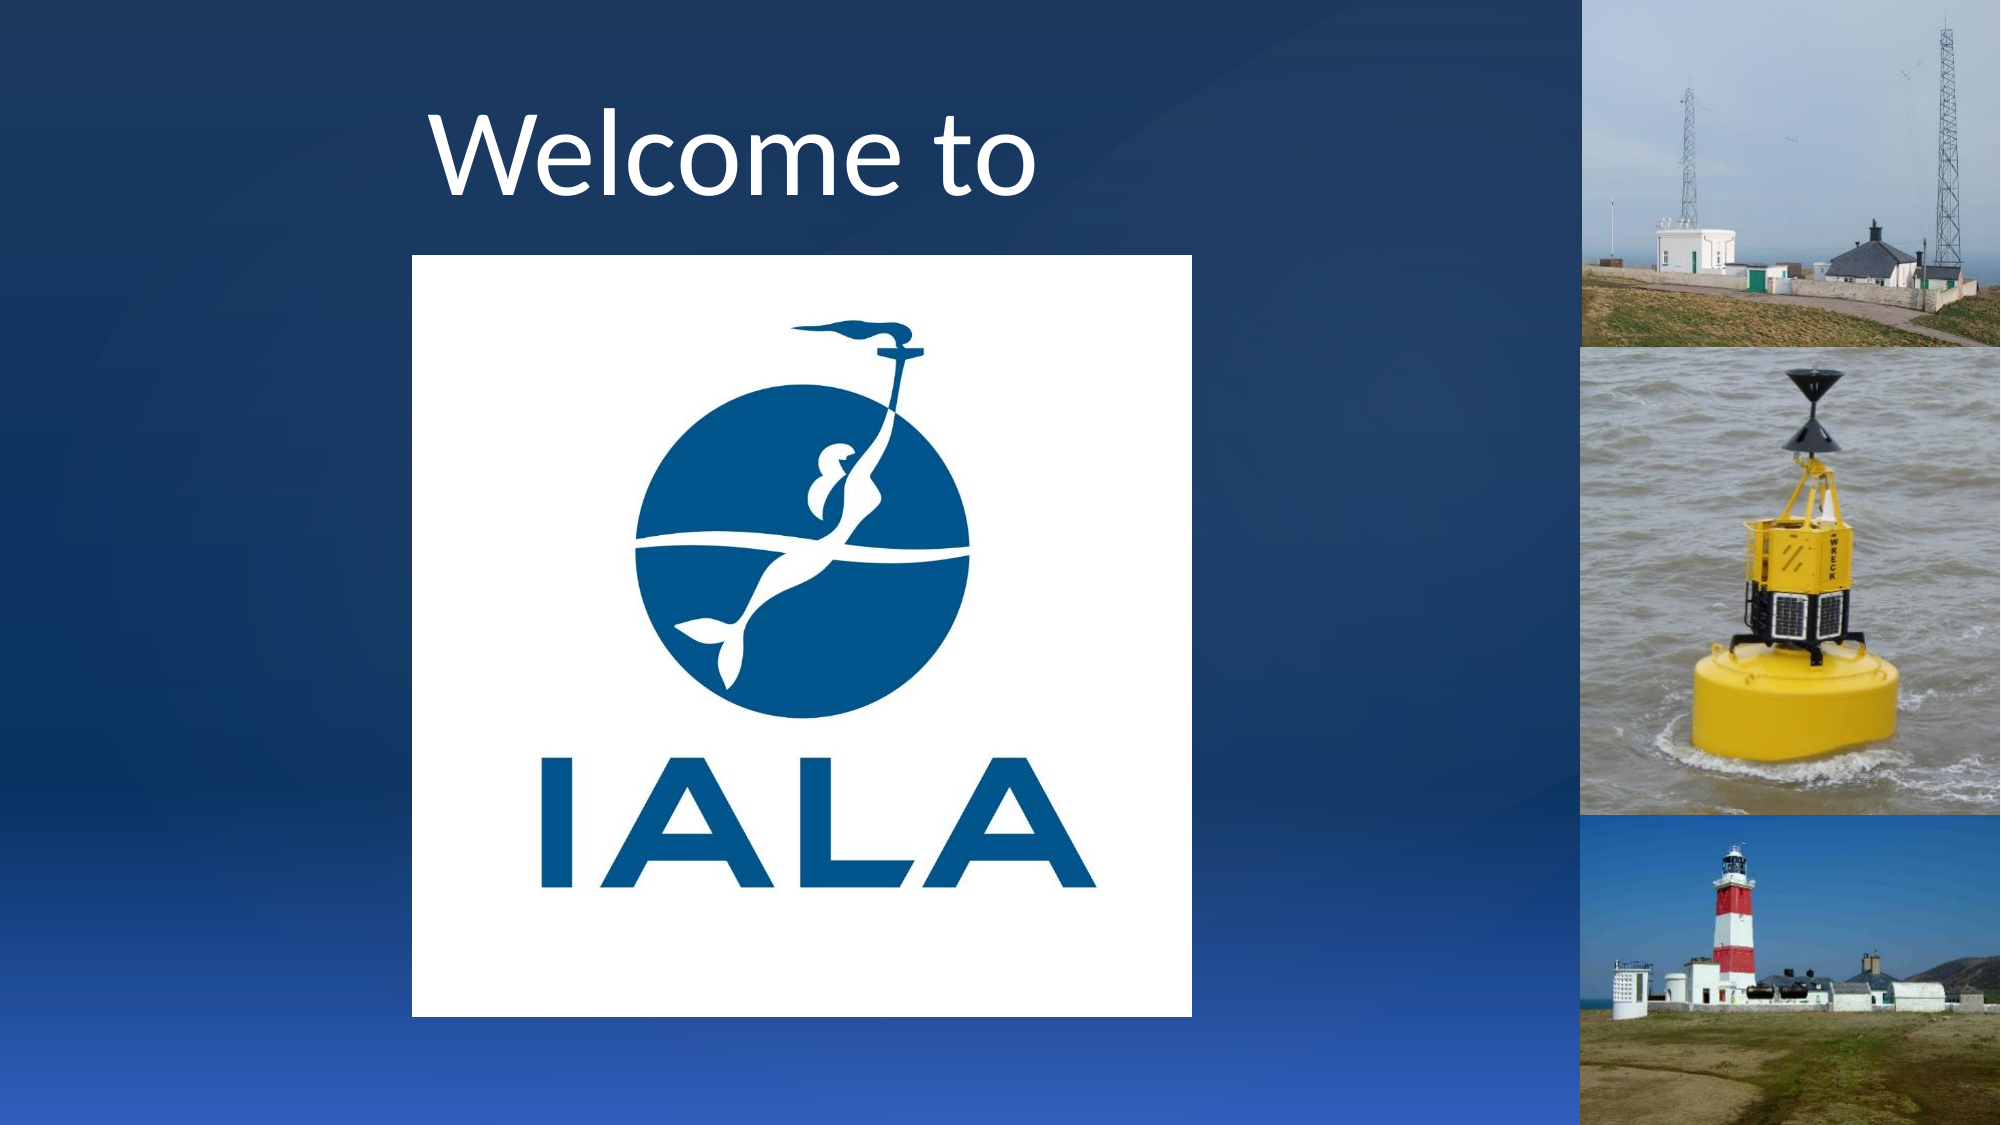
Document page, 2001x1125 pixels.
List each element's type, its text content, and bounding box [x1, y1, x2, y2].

picture [411, 254, 1193, 1018]
title Welcome to [412, 78, 1192, 229]
picture [1580, 0, 2000, 1125]
